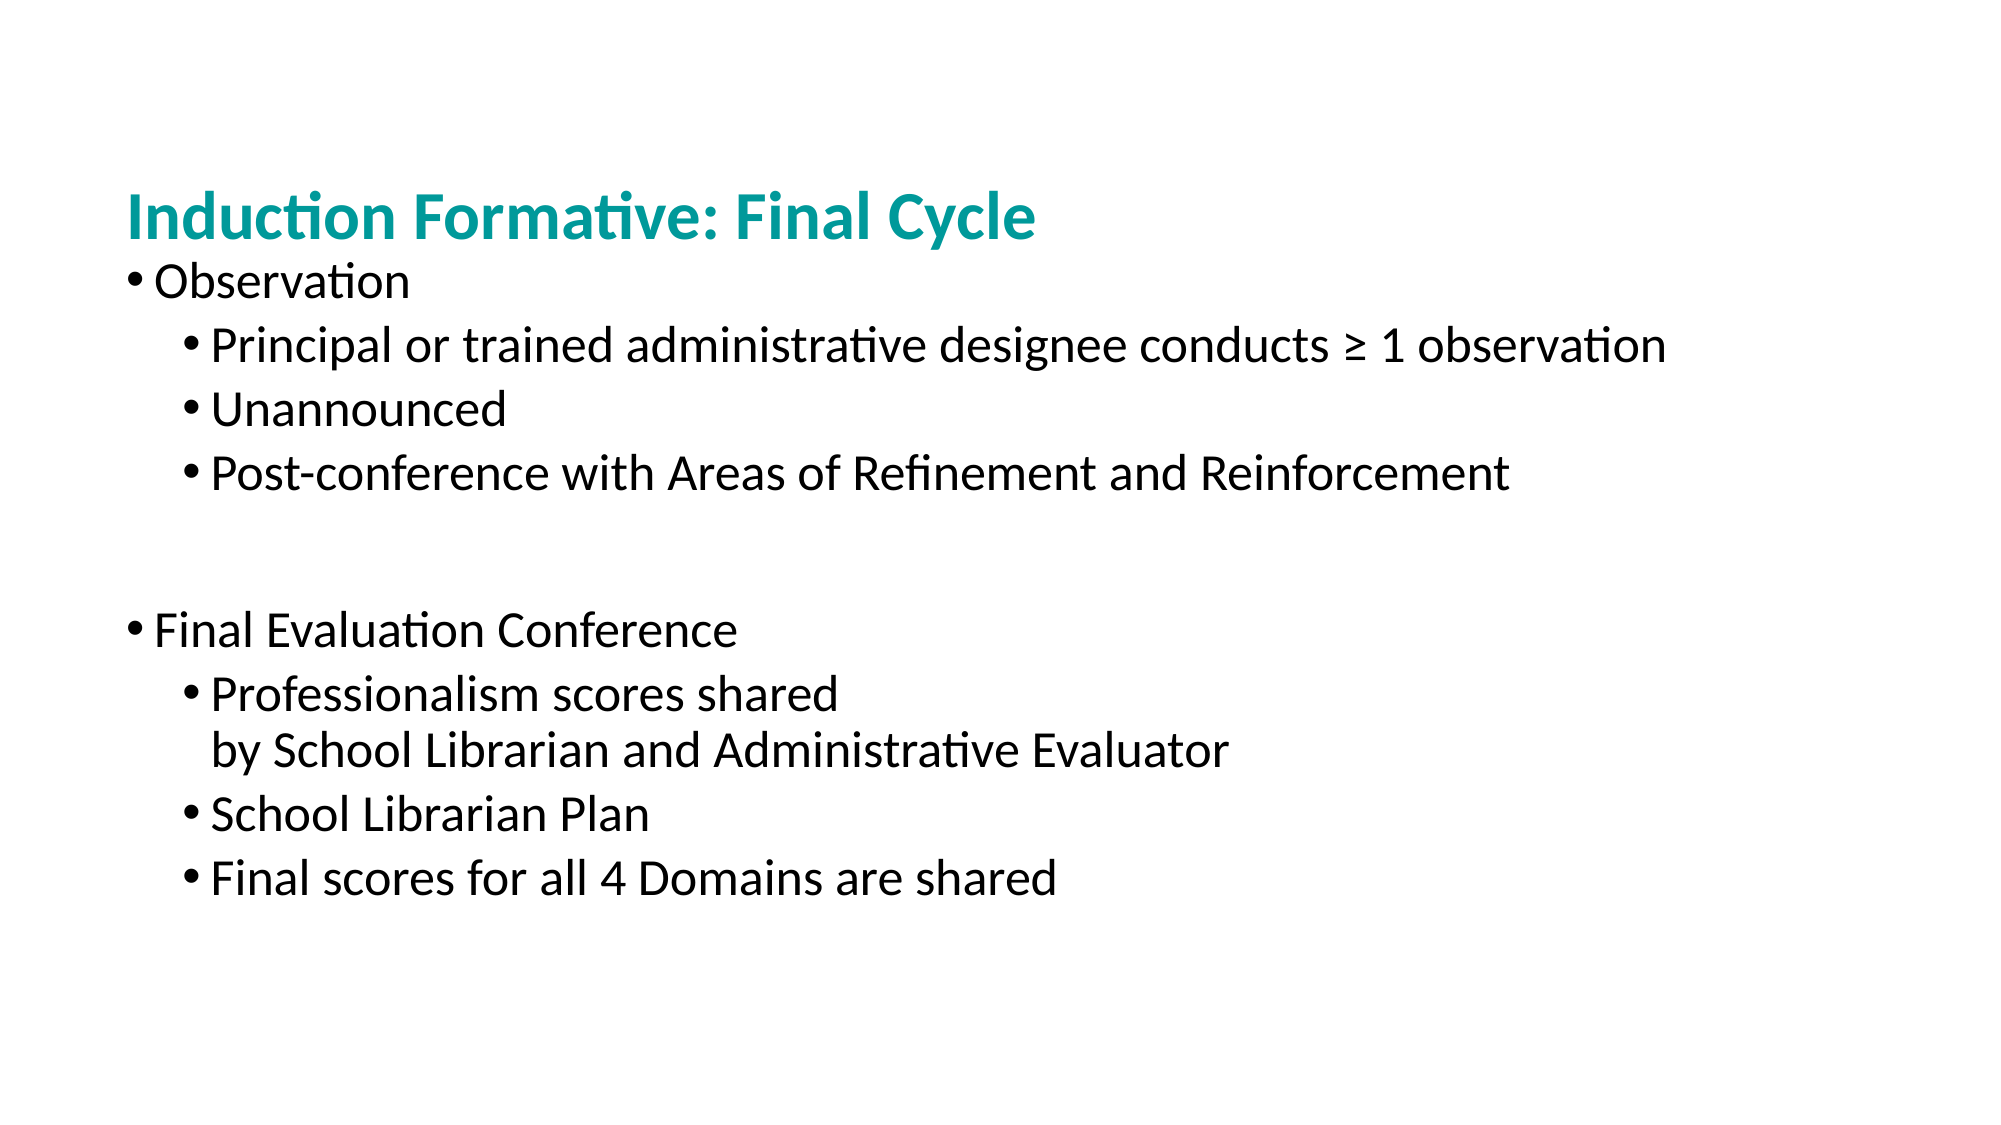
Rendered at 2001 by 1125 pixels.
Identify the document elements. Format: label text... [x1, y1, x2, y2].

title Induction Formative: Final Cycle [126, 71, 1357, 253]
list Observation Principal or trained administrative designee conducts ≥ 1 observation Unannounced Post-conference with Areas of Refinement and Reinforcement Final Evaluation Conference Professionalism scores shared by School Librarian and Administrative Evaluator School Librarian Plan Final scores for all 4 Domains are shared [126, 253, 1705, 1056]
